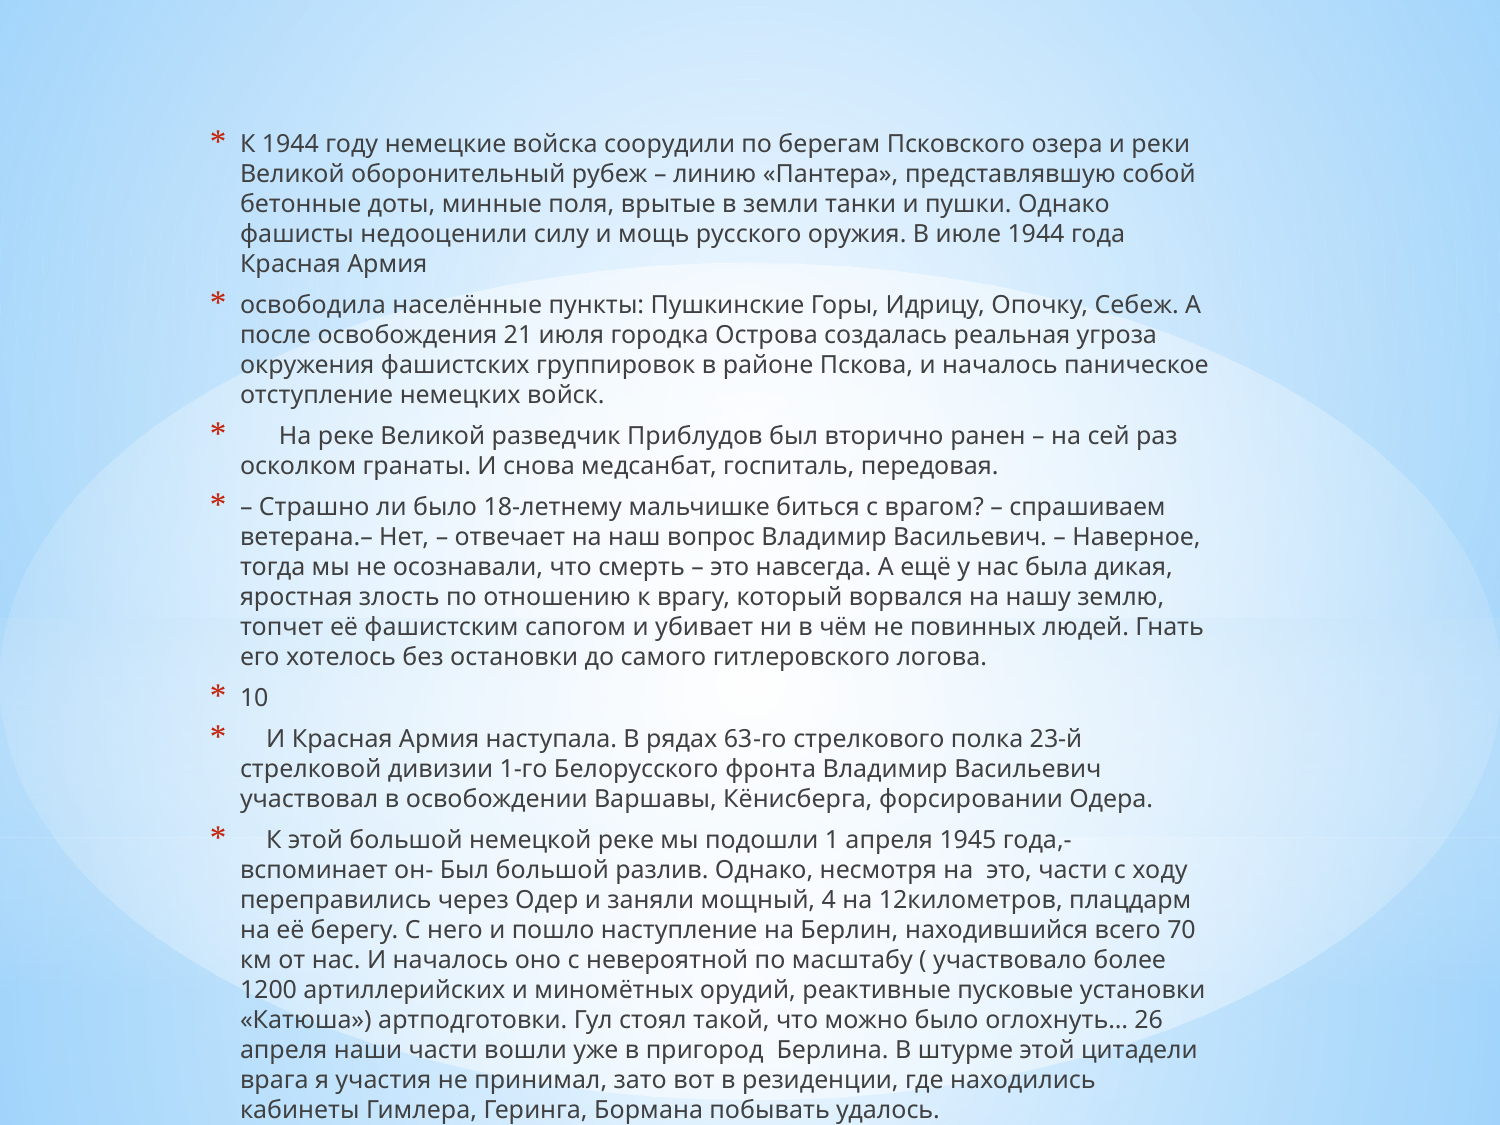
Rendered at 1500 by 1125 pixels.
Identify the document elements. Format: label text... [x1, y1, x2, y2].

list К 1944 году немецкие войска соорудили по берегам Псковского озера и реки Великой оборонительный рубеж – линию «Пантера», представлявшую собой бетонные доты, минные поля, врытые в земли танки и пушки. Однако фашисты недооценили силу и мощь русского оружия. В июле 1944 года Красная Армия освободила населённые пункты: Пушкинские Горы, Идрицу, Опочку, Себеж. А после освобождения 21 июля городка Острова создалась реальная угроза окружения фашистских группировок в районе Пскова, и началось паническое отступление немецких войск. На реке Великой разведчик Приблудов был вторично ранен – на сей раз осколком гранаты. И снова медсанбат, госпиталь, передовая. – Страшно ли было 18-летнему мальчишке биться с врагом? – спрашиваем ветерана.– Нет, – отвечает на наш вопрос Владимир Васильевич. – Наверное, тогда мы не осознавали, что смерть – это навсегда. А ещё у нас была дикая, яростная злость по отношению к врагу, который ворвался на нашу землю, топчет её фашистским сапогом и убивает ни в чём не повинных людей. Гнать его хотелось без остановки до самого гитлеровского логова. 10 И Красная Армия наступала. В рядах 63­-го стрелкового полка 23-й стрелковой дивизии 1-го Белорусского фронта Владимир Васильевич участвовал в освобождении Варшавы, Кёнисберга, форсировании Одера. К этой большой немецкой реке мы подошли 1 апреля 1945 года,- вспоминает он- Был большой разлив. Однако, несмотря на это, части с ходу переправились через Одер и заняли мощный, 4 на 12километров, плацдарм на её берегу. С него и пошло наступление на Берлин, находившийся всего 70 км от нас. И началось оно с невероятной по масштабу ( участвовало более 1200 артиллерийских и миномётных орудий, реактивные пусковые установки «Катюша») артподготовки. Гул стоял такой, что можно было оглохнуть… 26 апреля наши части вошли уже в пригород Берлина. В штурме этой цитадели врага я участия не принимал, зато вот в резиденции, где находились кабинеты Гимлера, Геринга, Бормана побывать удалось. [187, 120, 1238, 690]
